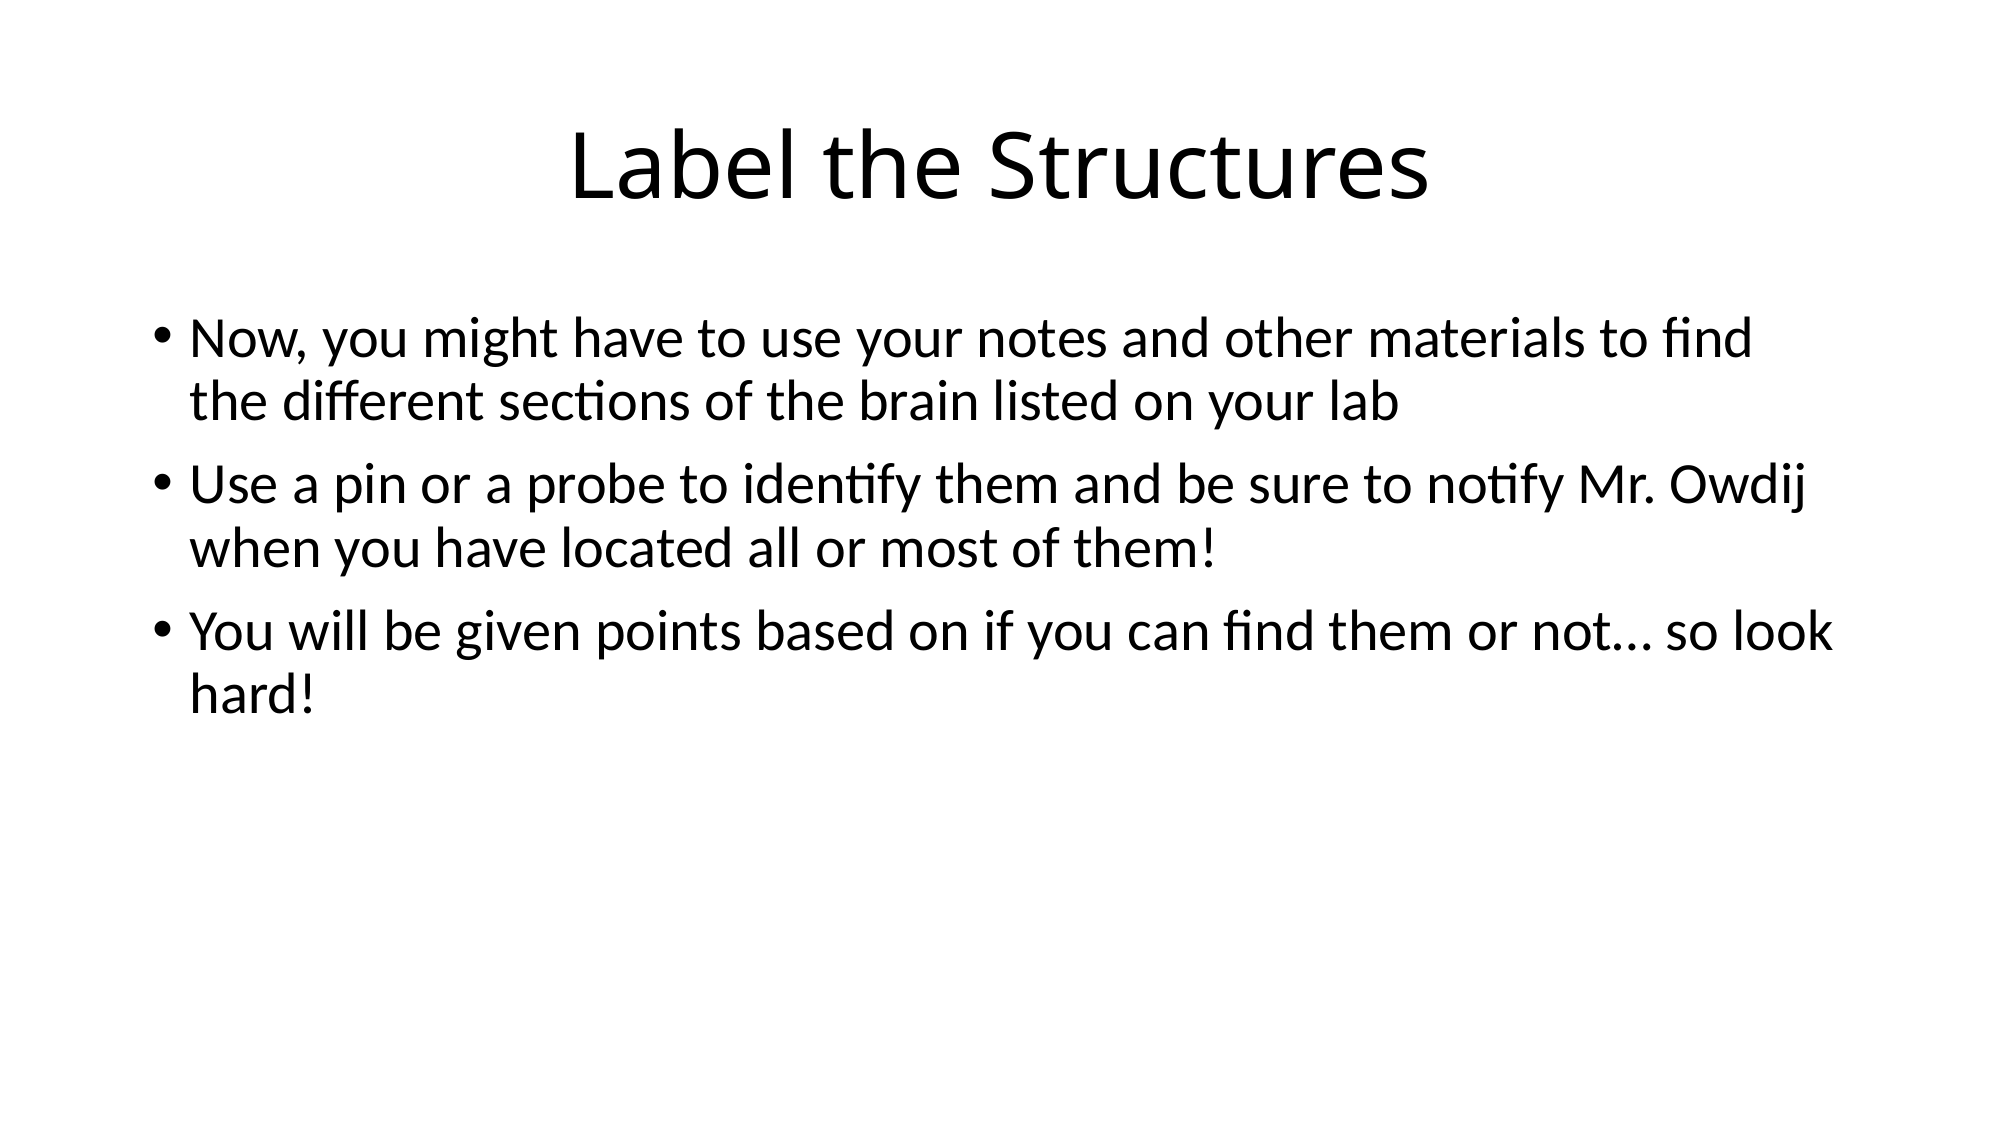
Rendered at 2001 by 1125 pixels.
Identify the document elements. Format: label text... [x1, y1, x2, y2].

title Label the Structures [137, 59, 1863, 278]
list Now, you might have to use your notes and other materials to find the different sections of the brain listed on your lab Use a pin or a probe to identify them and be sure to notify Mr. Owdij when you have located all or most of them! You will be given points based on if you can find them or not… so look hard! [137, 299, 1863, 1014]
